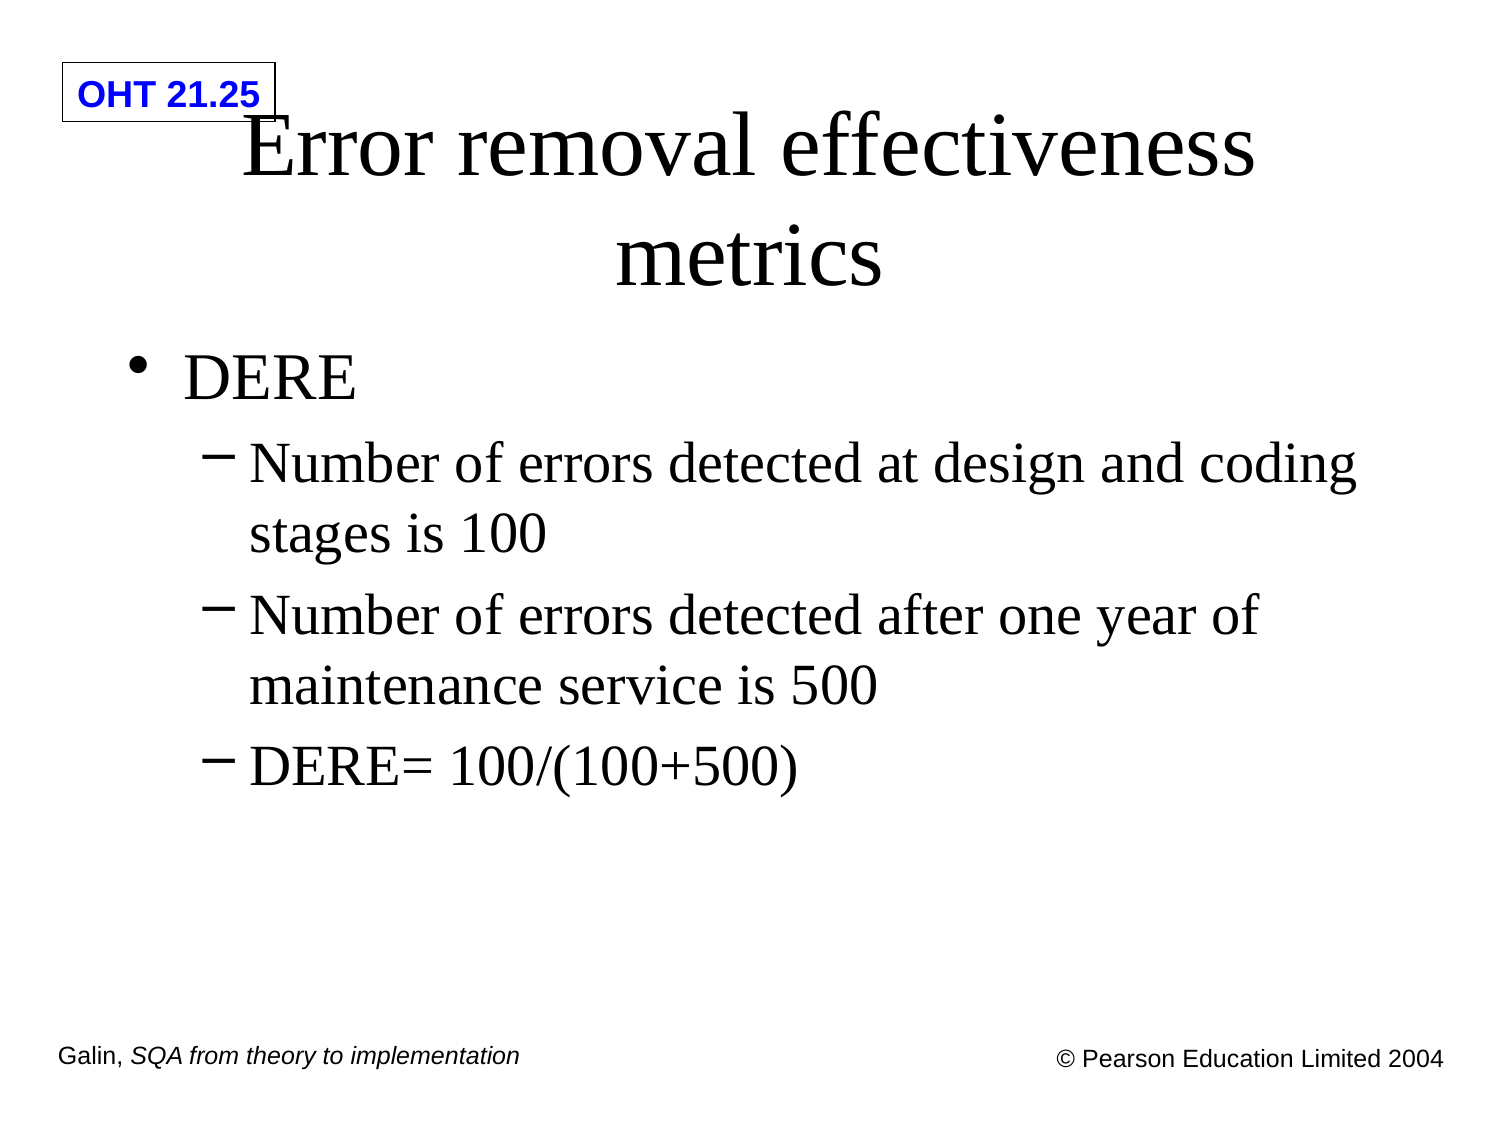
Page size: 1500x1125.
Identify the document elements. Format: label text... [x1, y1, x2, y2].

title Error removal effectiveness metrics [112, 99, 1388, 288]
list DERE Number of errors detected at design and coding stages is 100 Number of errors detected after one year of maintenance service is 500 DERE= 100/(100+500) [112, 324, 1388, 1001]
